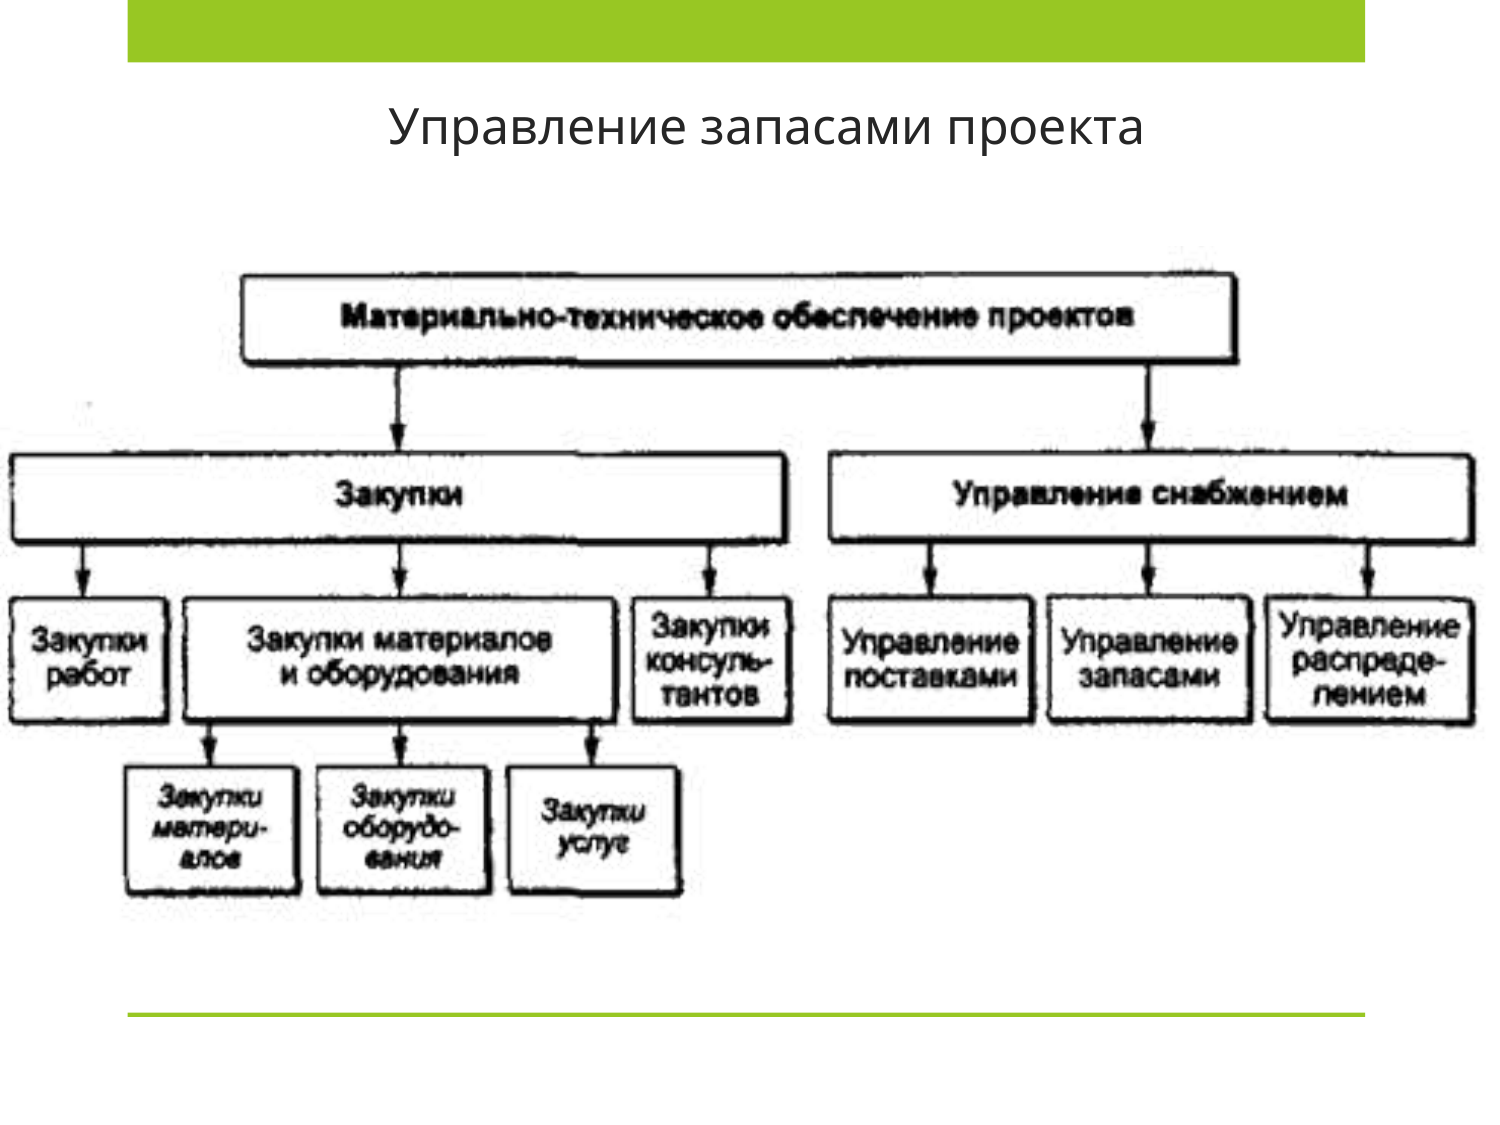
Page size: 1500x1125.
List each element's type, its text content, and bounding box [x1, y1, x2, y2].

title Управление запасами проекта [147, 42, 1387, 163]
picture [0, 245, 1500, 927]
